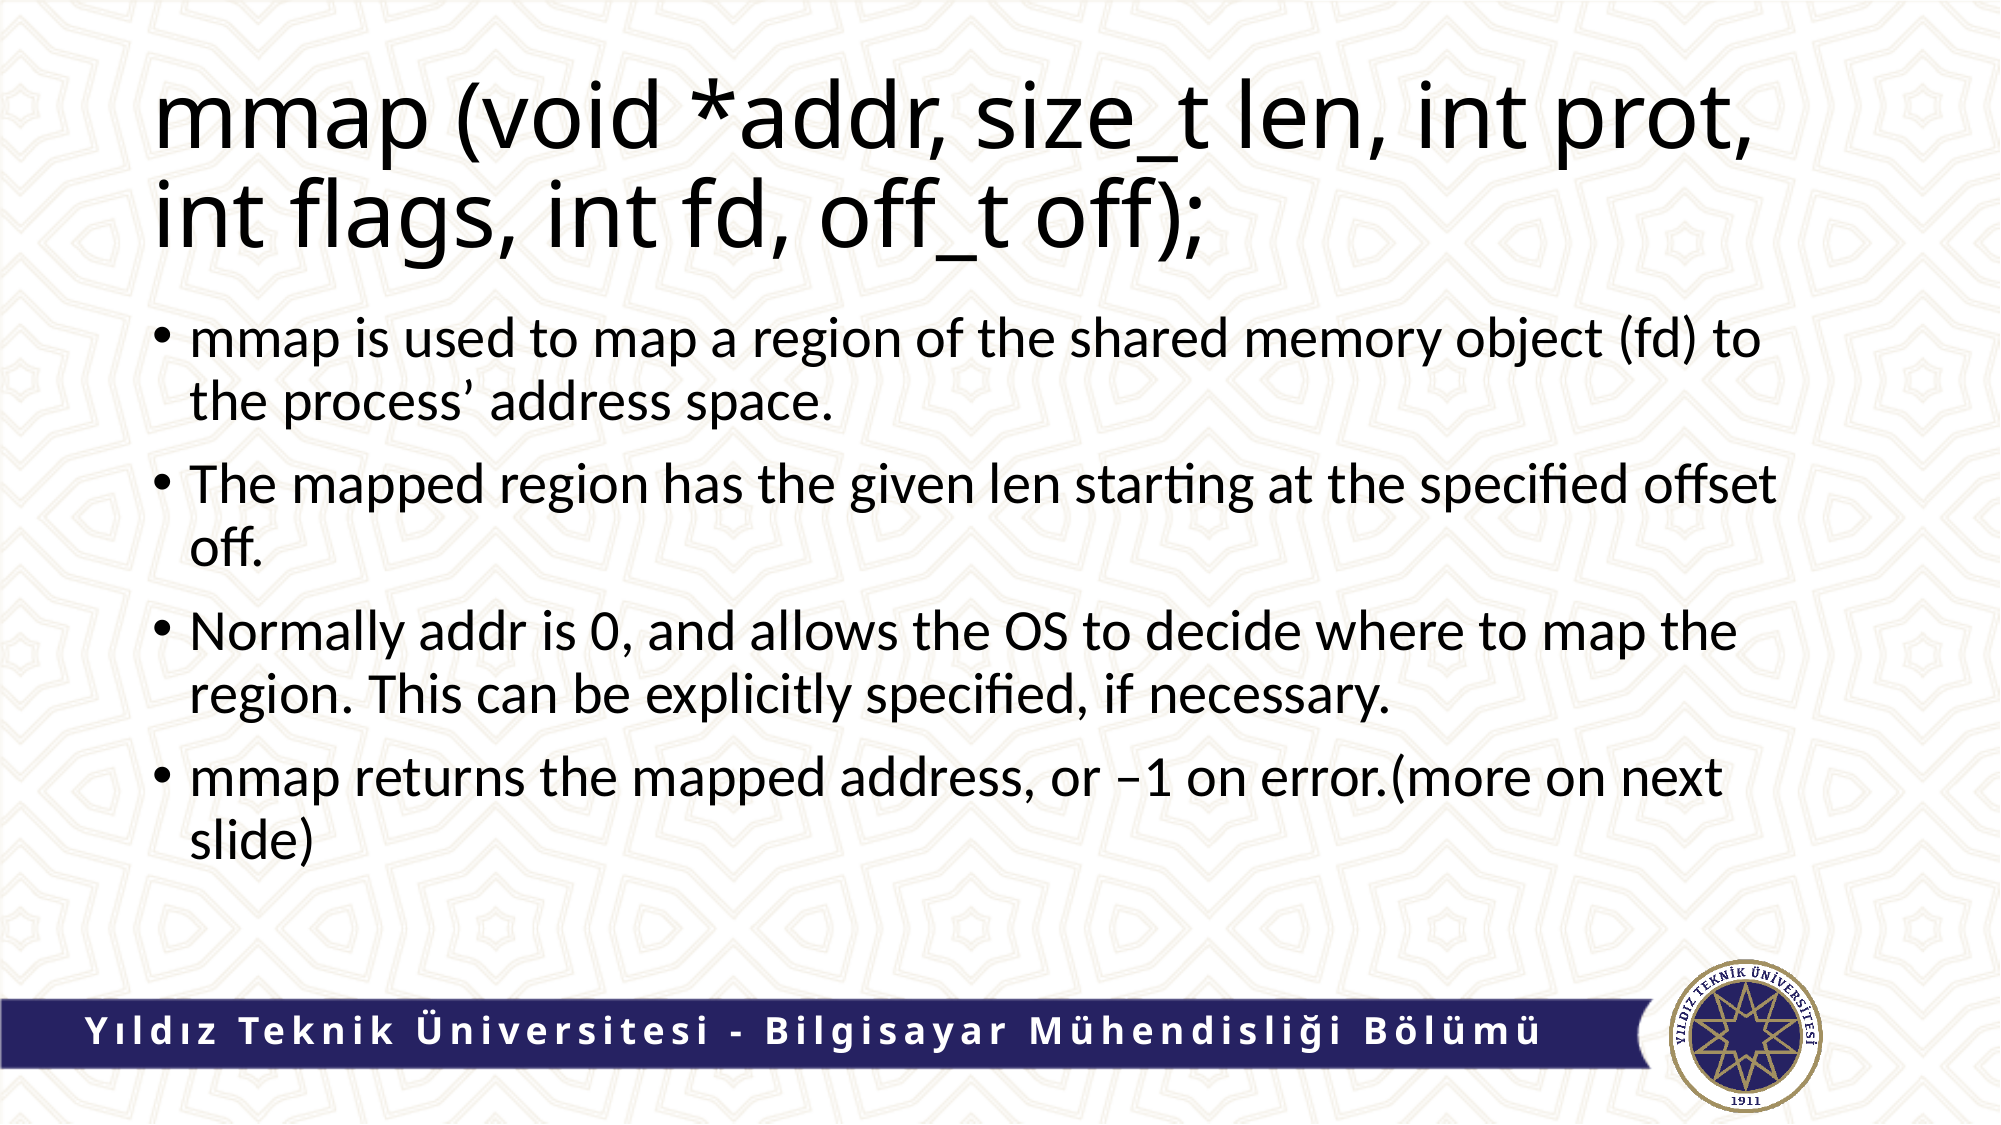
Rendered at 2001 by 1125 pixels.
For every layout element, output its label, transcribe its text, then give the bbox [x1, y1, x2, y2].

title mmap (void *addr, size_t len, int prot, int flags, int fd, off_t off); [137, 59, 1863, 278]
list mmap is used to map a region of the shared memory object (fd) to the process’ address space. The mapped region has the given len starting at the specified offset off. Normally addr is 0, and allows the OS to decide where to map the region. This can be explicitly specified, if necessary. mmap returns the mapped address, or –1 on error.(more on next slide) [137, 299, 1863, 982]
footer Yıldız Teknik Üniversitesi - Bilgisayar Mühendisliği Bölümü [0, 997, 1628, 1069]
picture [0, 0, 2000, 1125]
